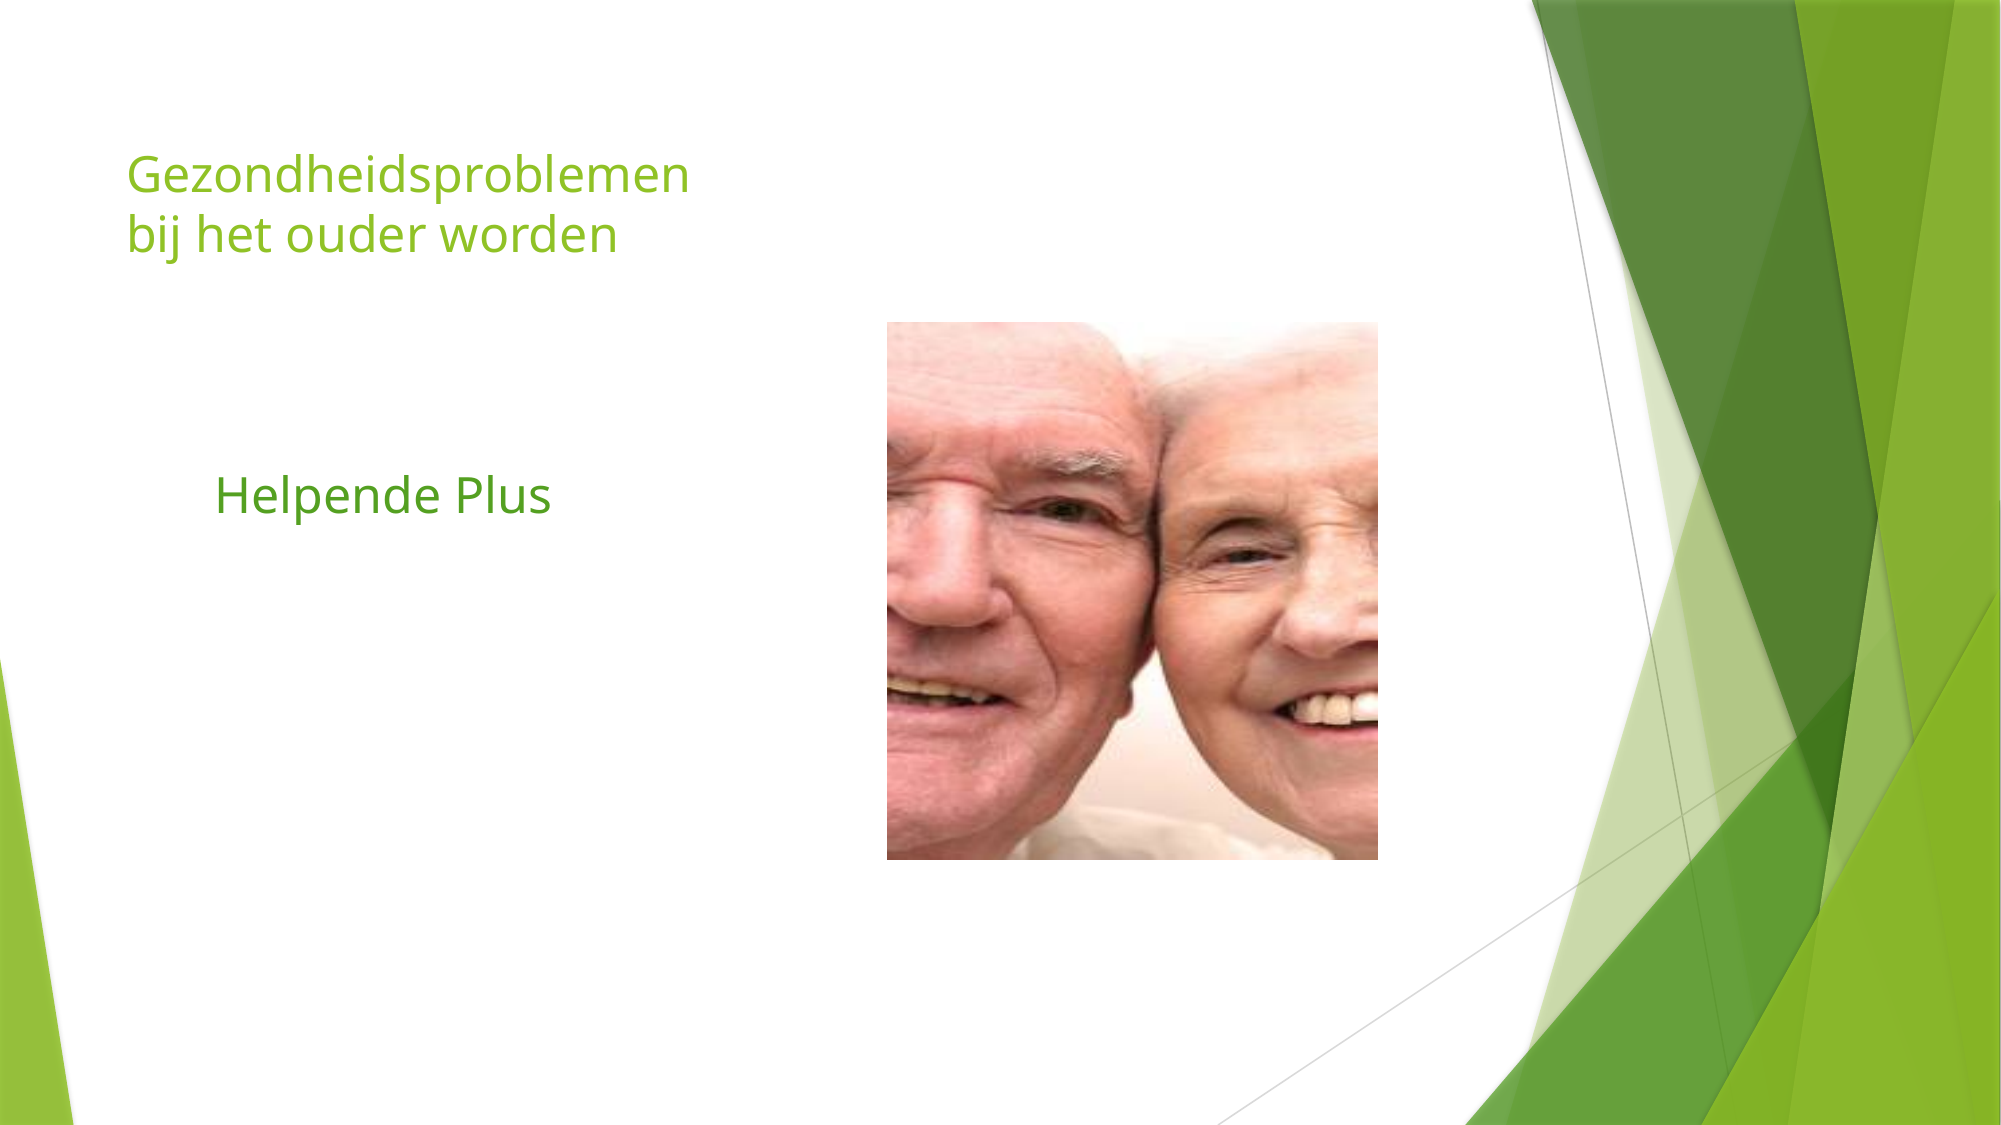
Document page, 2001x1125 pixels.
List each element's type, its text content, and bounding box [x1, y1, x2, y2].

list Helpende Plus [111, 455, 744, 880]
title Gezondheidsproblemen bij het ouder worden [111, 128, 744, 270]
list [886, 322, 1379, 860]
